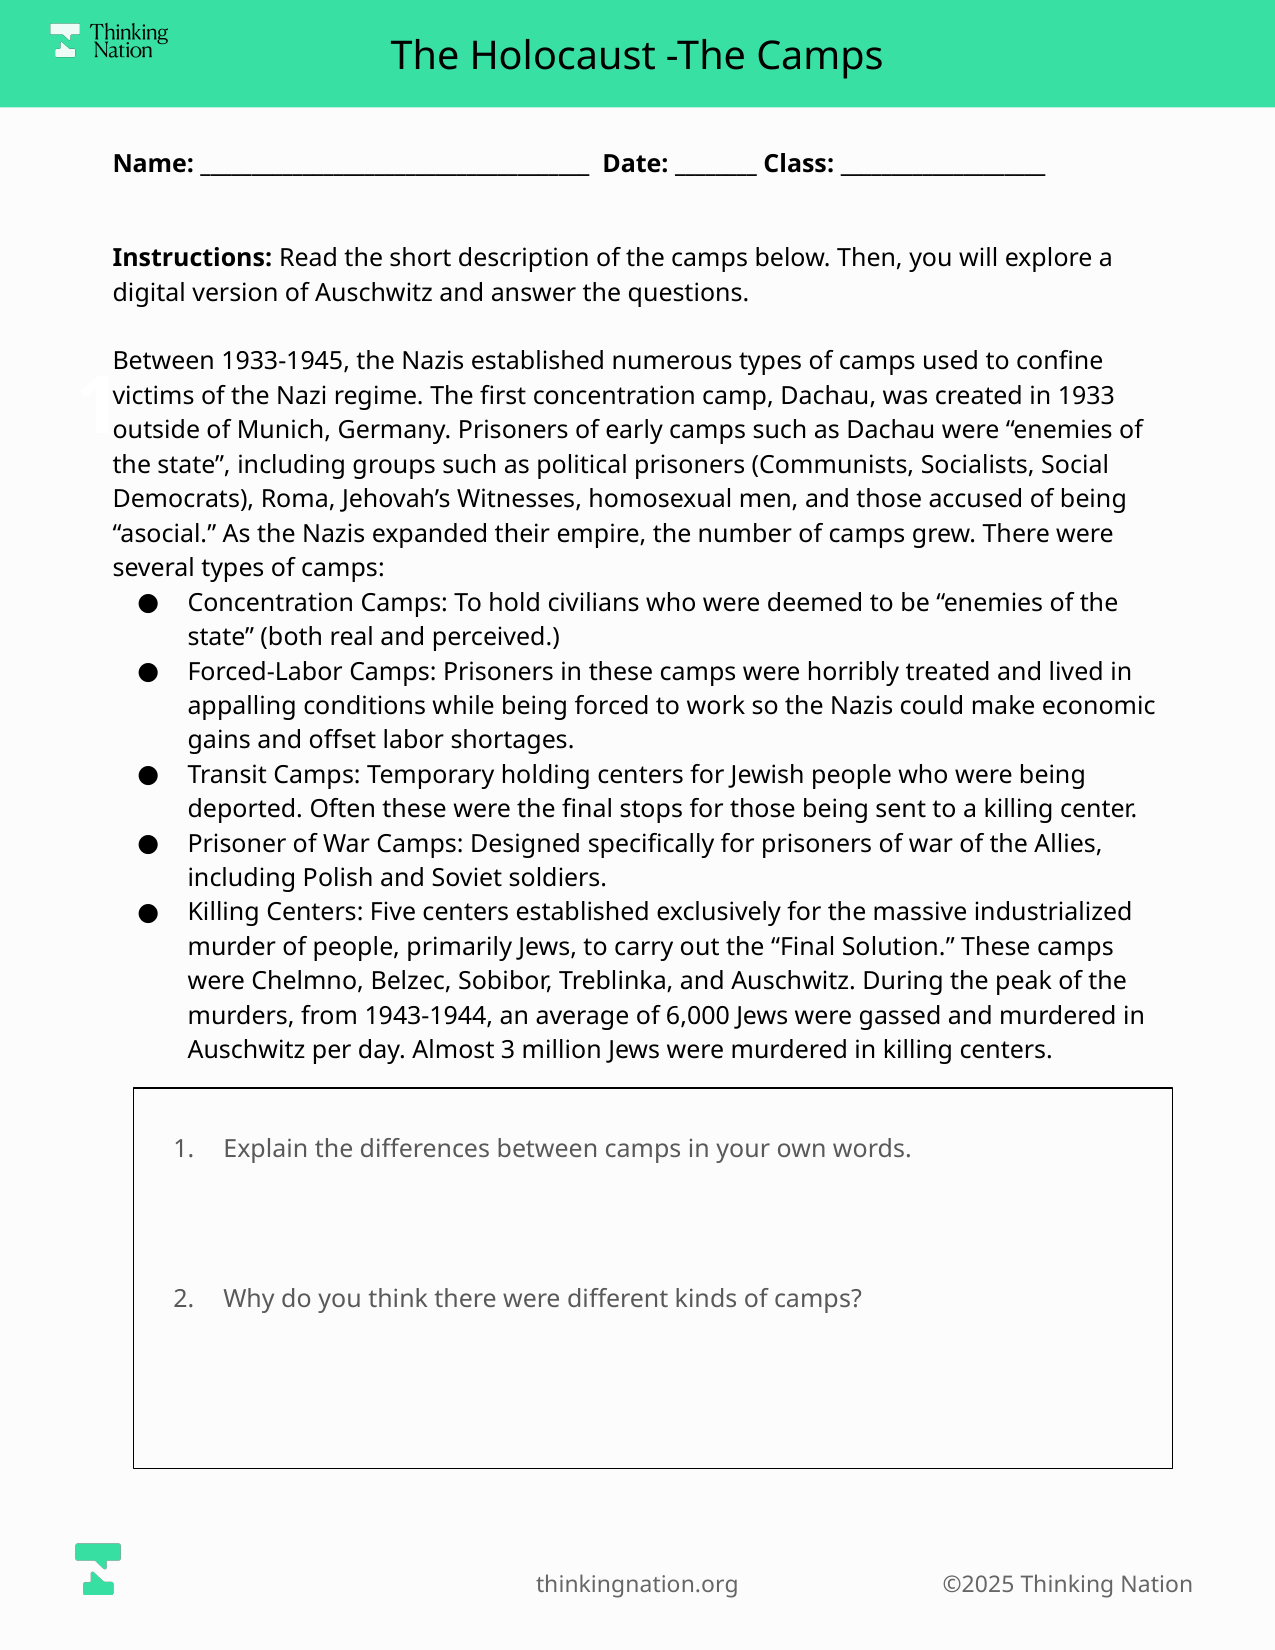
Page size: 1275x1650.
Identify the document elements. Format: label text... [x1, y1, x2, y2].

picture [62, 1533, 134, 1605]
text_box Name: ______________________________________ Date: ________ Class: ____________________ Instructions: Read the short description of the camps below. Then, you will explore a digital version of Auschwitz and answer the questions. Between 1933-1945, the Nazis established numerous types of camps used to confine victims of the Nazi regime. The first concentration camp, Dachau, was created in 1933 outside of Munich, Germany. Prisoners of early camps such as Dachau were “enemies of the state”, including groups such as political prisoners (Communists, Socialists, Social Democrats), Roma, Jehovah’s Witnesses, homosexual men, and those accused of being “asocial.” As the Nazis expanded their empire, the number of camps grew. There were several types of camps: Concentration Camps: To hold civilians who were deemed to be “enemies of the state” (both real and perceived.) Forced-Labor Camps: Prisoners in these camps were horribly treated and lived in appalling conditions while being forced to work so the Nazis could make economic gains and offset labor shortages. Transit Camps: Temporary holding centers for Jewish people who were being deported. Often these were the final stops for those being sent to a killing center. Prisoner of War Camps: Designed specifically for prisoners of war of the Allies, including Polish and Soviet soldiers. Killing Centers: Five centers established exclusively for the massive industrialized murder of people, primarily Jews, to carry out the “Final Solution.” These camps were Chelmno, Belzec, Sobibor, Treblinka, and Auschwitz. During the peak of the murders, from 1943-1944, an average of 6,000 Jews were gassed and murdered in Auschwitz per day. Almost 3 million Jews were murdered in killing centers. [97, 132, 1178, 1113]
text_box Explain the differences between camps in your own words. Why do you think there were different kinds of camps? [133, 1087, 1173, 1469]
text_box thinkingnation.org [486, 1553, 789, 1605]
text_box ©2025 Thinking Nation [907, 1553, 1210, 1605]
text_box The Holocaust -The Camps [0, 0, 1275, 108]
picture [36, 12, 172, 69]
text_box 1 [30, 315, 165, 450]
